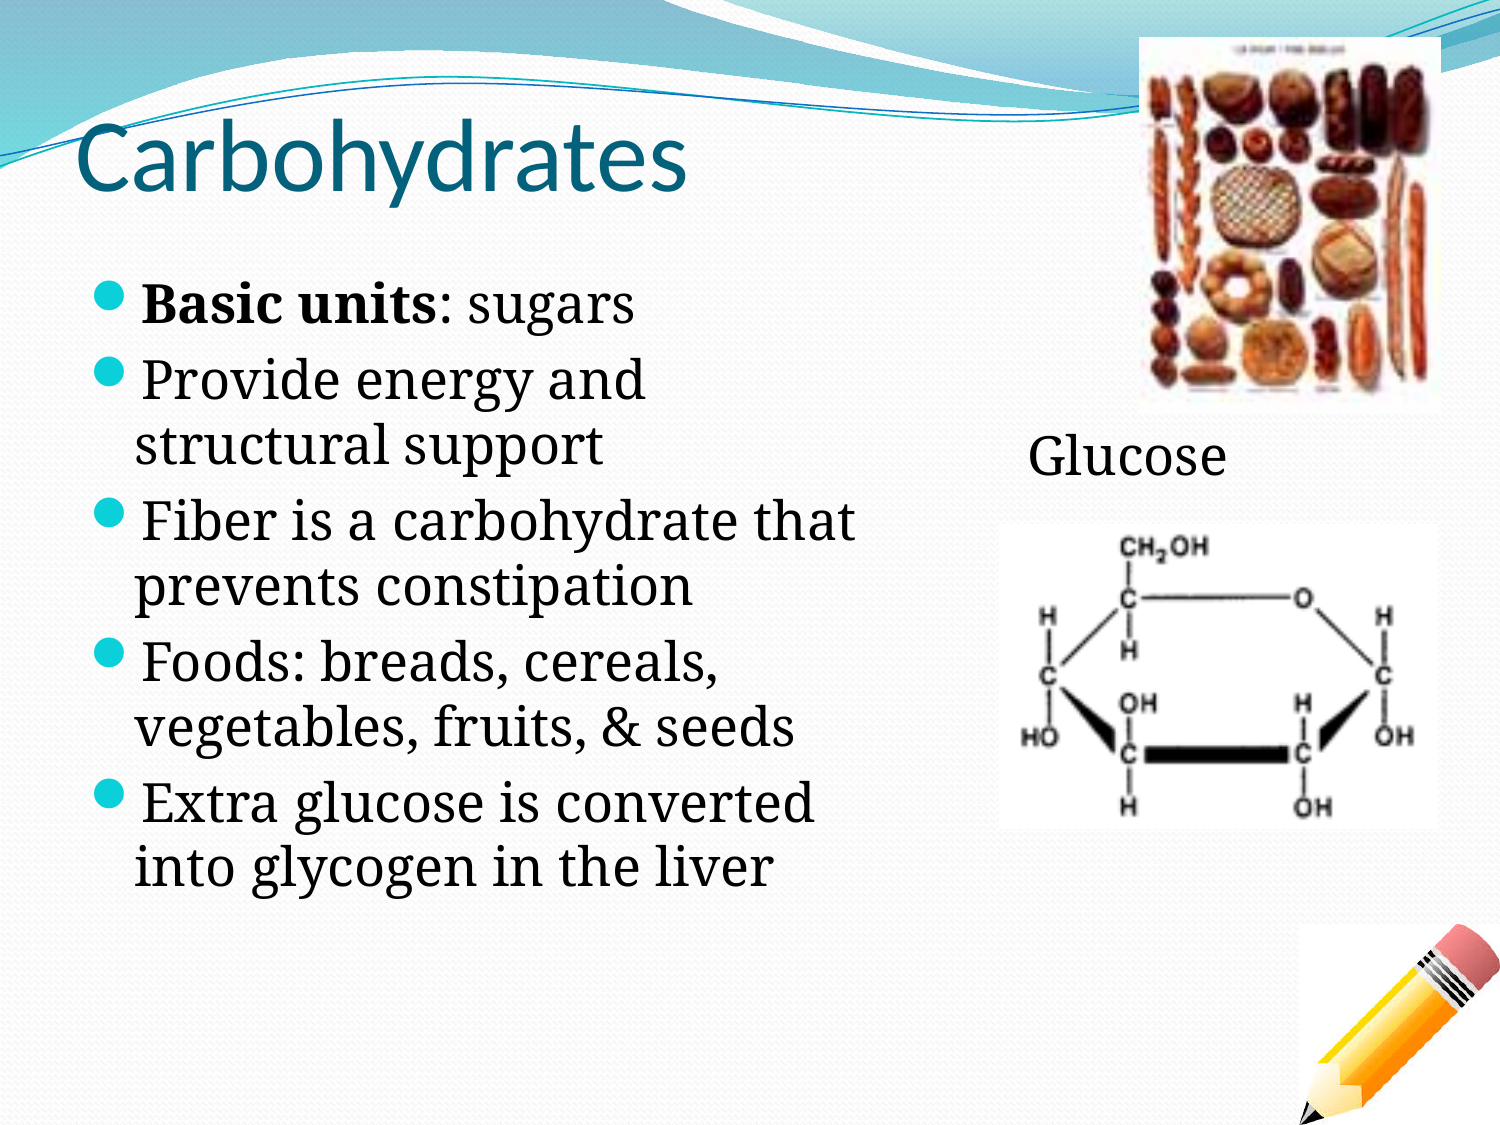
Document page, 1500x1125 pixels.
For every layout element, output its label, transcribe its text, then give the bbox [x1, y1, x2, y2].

picture [1139, 37, 1441, 413]
picture [1298, 923, 1500, 1125]
list Basic units: sugars Provide energy and structural support Fiber is a carbohydrate that prevents constipation Foods: breads, cereals, vegetables, fruits, & seeds Extra glucose is converted into glycogen in the liver [75, 262, 900, 1007]
list Glucose [1012, 262, 1500, 1007]
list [999, 524, 1438, 830]
title Carbohydrates [75, 24, 1425, 213]
